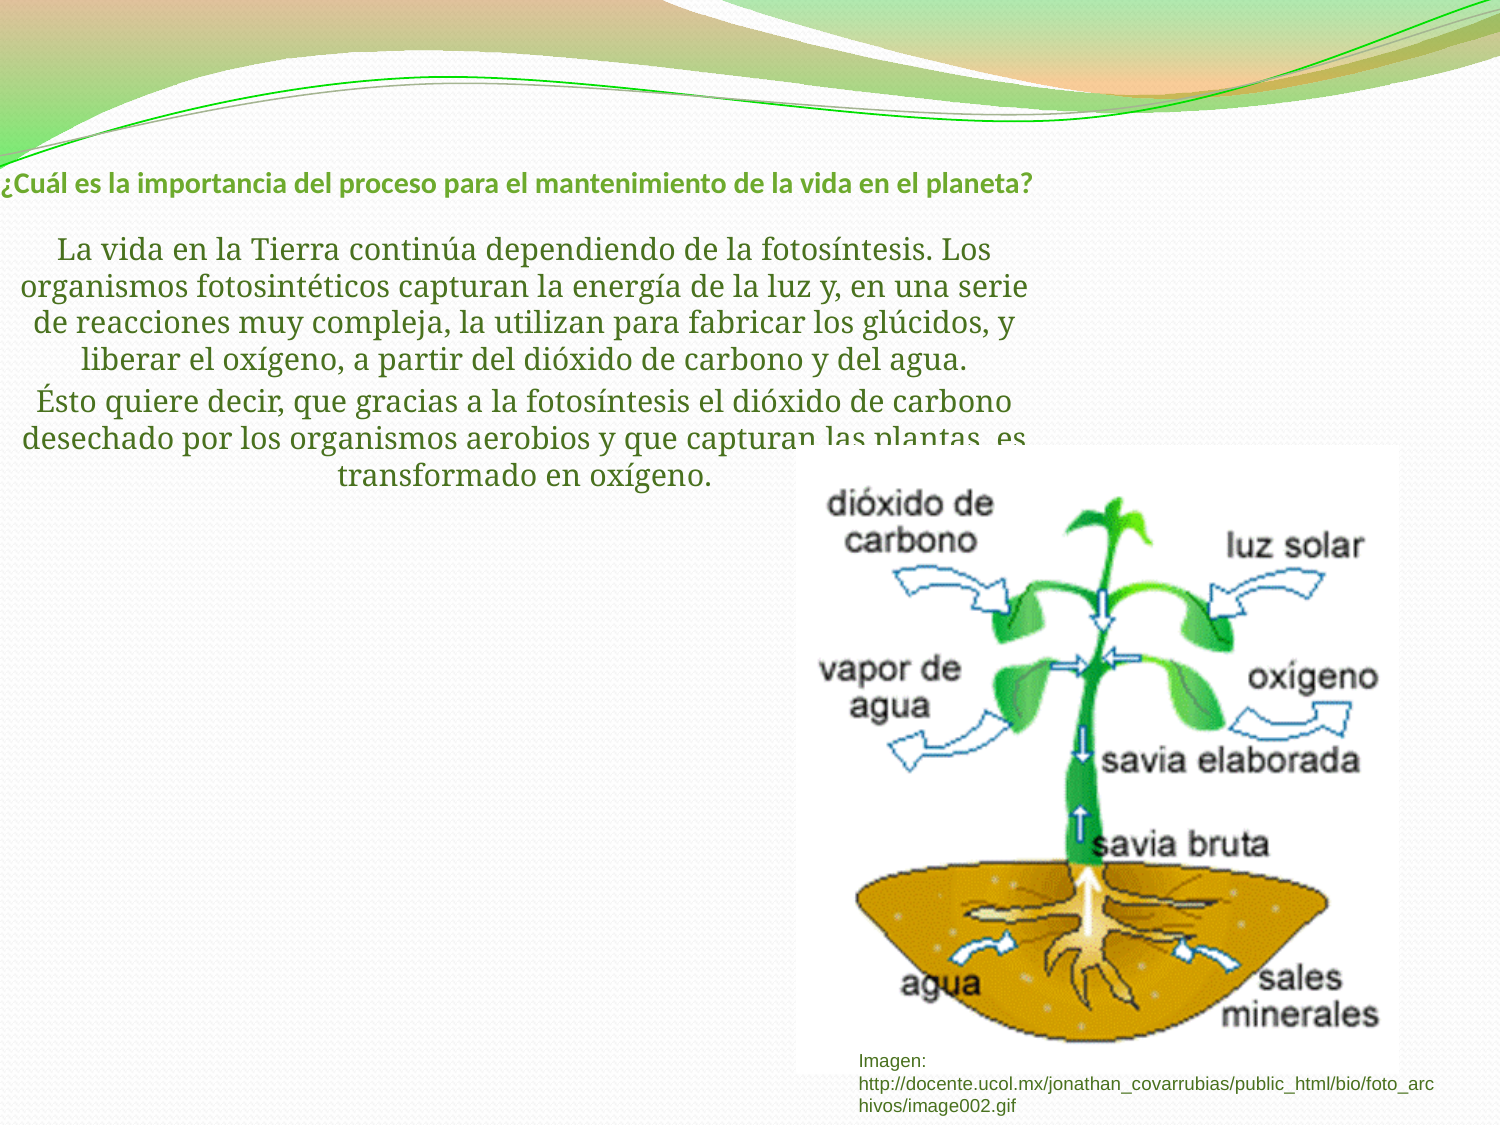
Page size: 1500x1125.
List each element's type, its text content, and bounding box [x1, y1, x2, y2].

text_box Imagen: http://docente.ucol.mx/jonathan_covarrubias/public_html/bio/foto_archivos/image002.gif [843, 1041, 1454, 1124]
title ¿Cuál es la importancia del proceso para el mantenimiento de la vida en el planeta? [0, 70, 1138, 200]
picture [796, 445, 1399, 1074]
subtitle La vida en la Tierra continúa dependiendo de la fotosíntesis. Los organismos fotosintéticos capturan la energía de la luz y, en una serie de reacciones muy compleja, la utilizan para fabricar los glúcidos, y liberar el oxígeno, a partir del dióxido de carbono y del agua. Ésto quiere decir, que gracias a la fotosíntesis el dióxido de carbono desechado por los organismos aerobios y que capturan las plantas, es transformado en oxígeno. [0, 222, 1051, 510]
